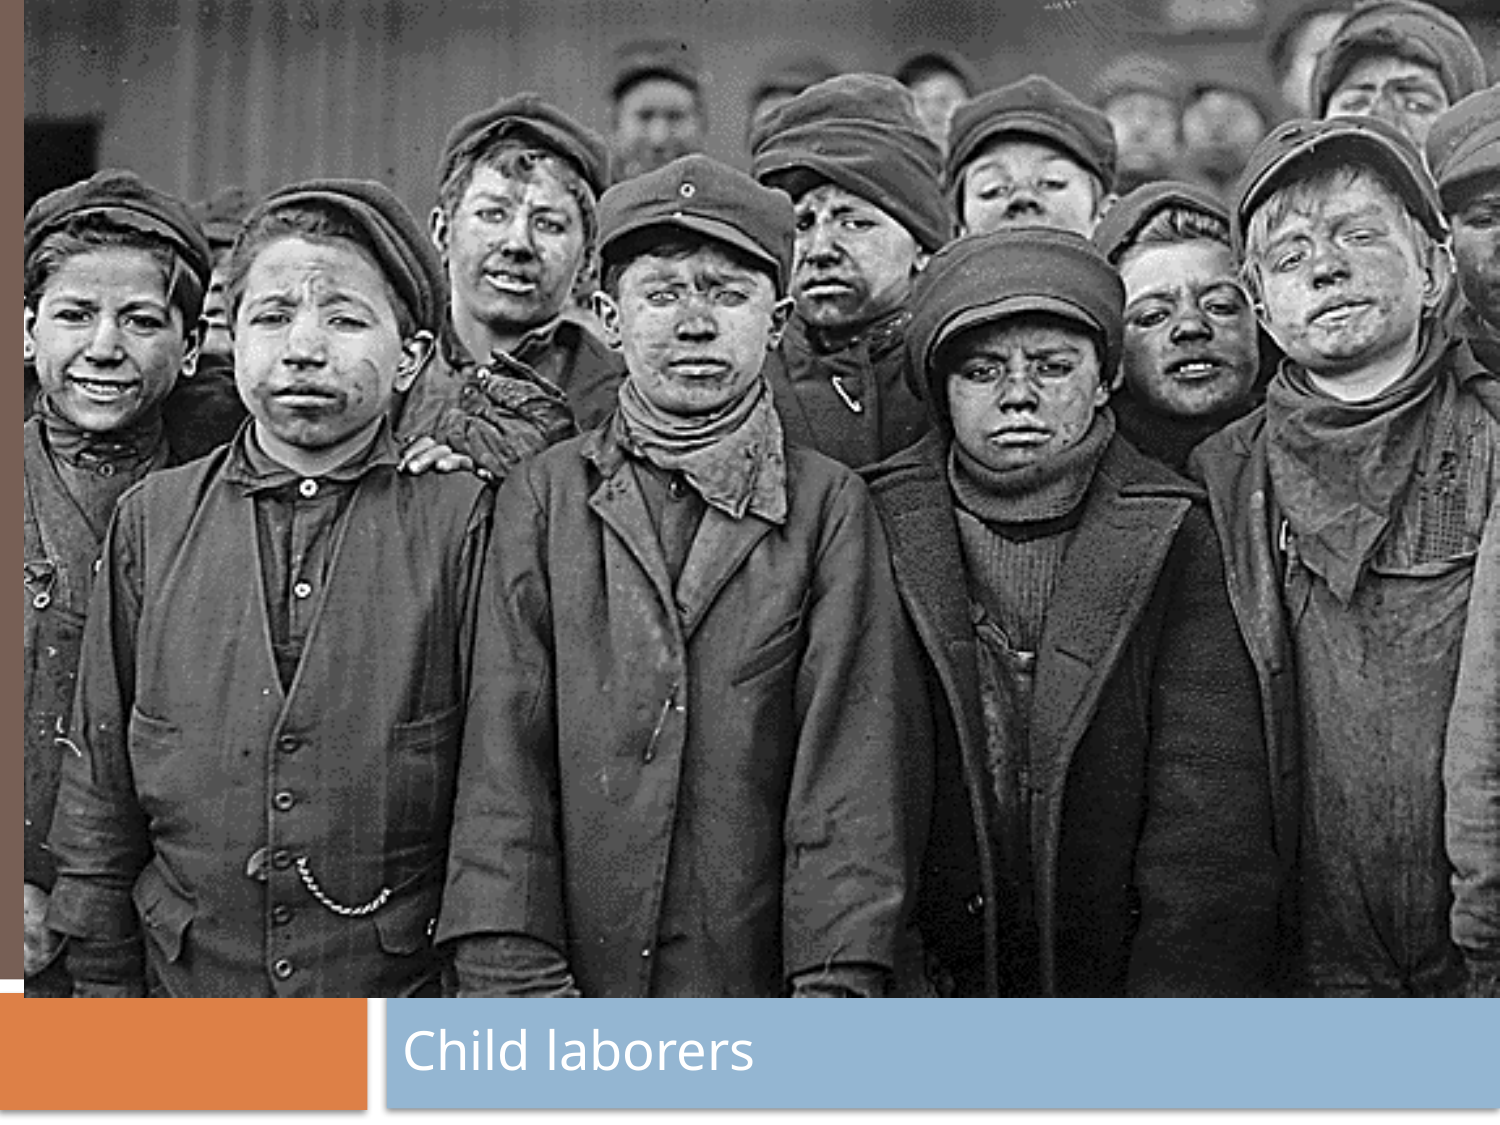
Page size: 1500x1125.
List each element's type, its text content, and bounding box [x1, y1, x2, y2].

subtitle Child laborers [387, 1007, 1488, 1105]
picture [24, 0, 1500, 998]
